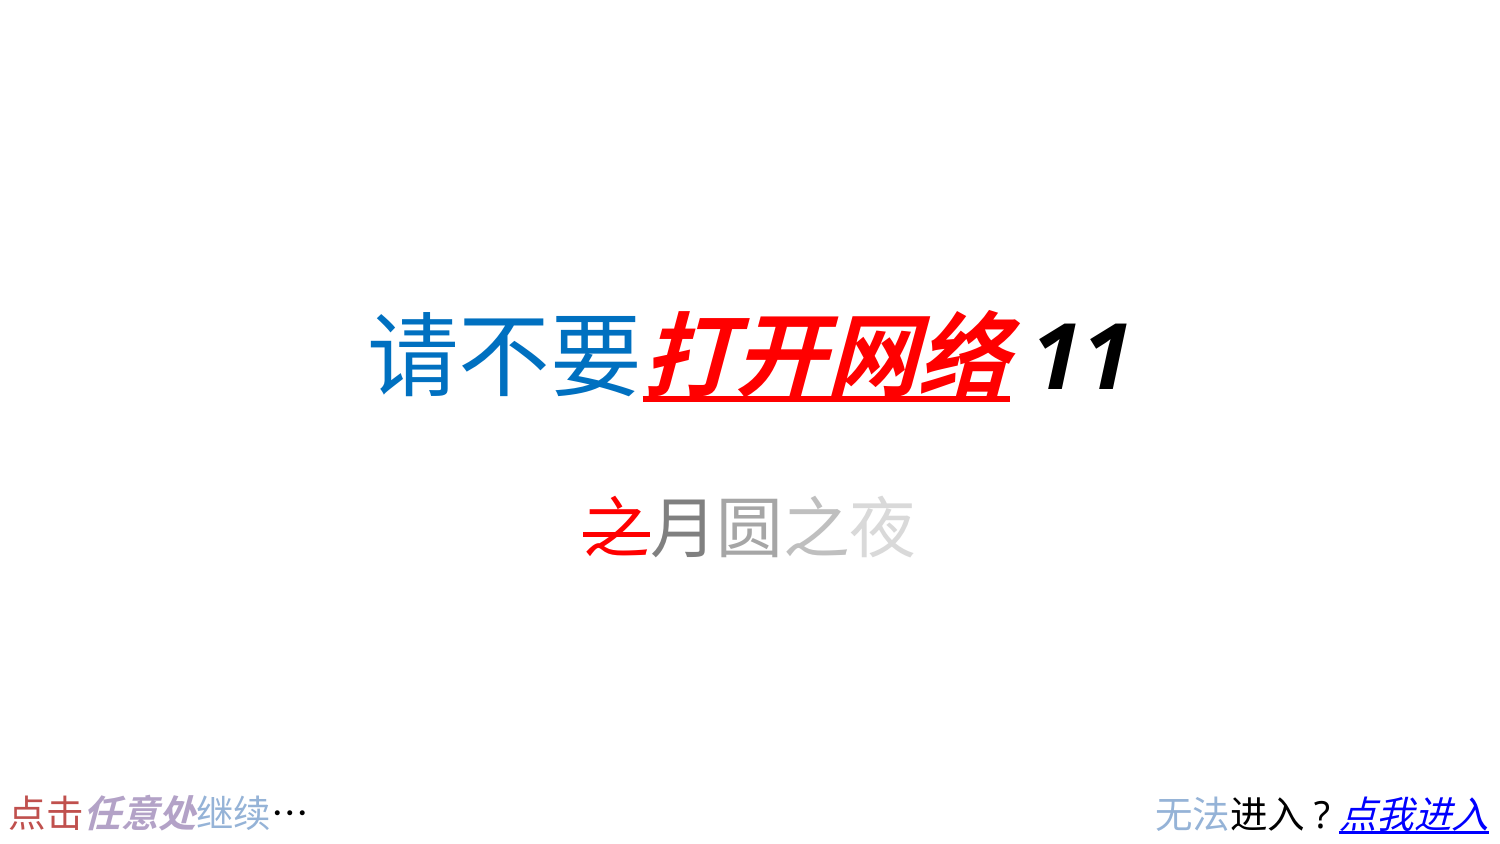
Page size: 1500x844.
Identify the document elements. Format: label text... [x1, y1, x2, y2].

title 请不要打开网络11 [112, 262, 1388, 443]
subtitle 之月圆之夜 [225, 478, 1275, 694]
text_box 无法进入?点我进入 [1140, 783, 1500, 844]
text_box 点击任意处继续… [0, 783, 324, 843]
